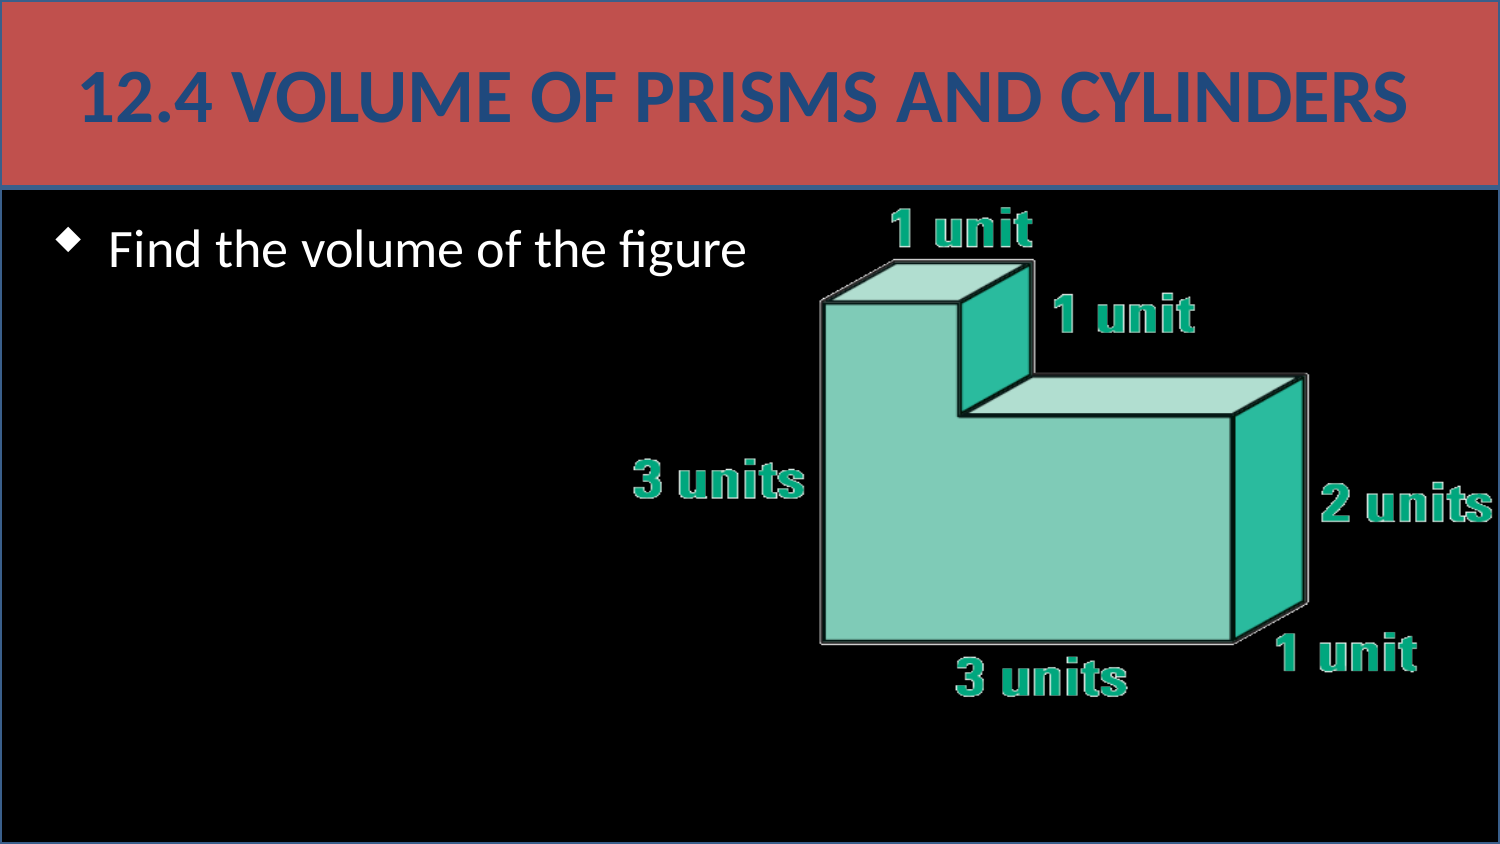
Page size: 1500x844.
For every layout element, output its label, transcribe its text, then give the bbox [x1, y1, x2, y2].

title 12.4 Volume of Prisms and Cylinders [37, 33, 1450, 150]
list Find the volume of the figure [37, 206, 1450, 754]
picture [626, 171, 1500, 710]
